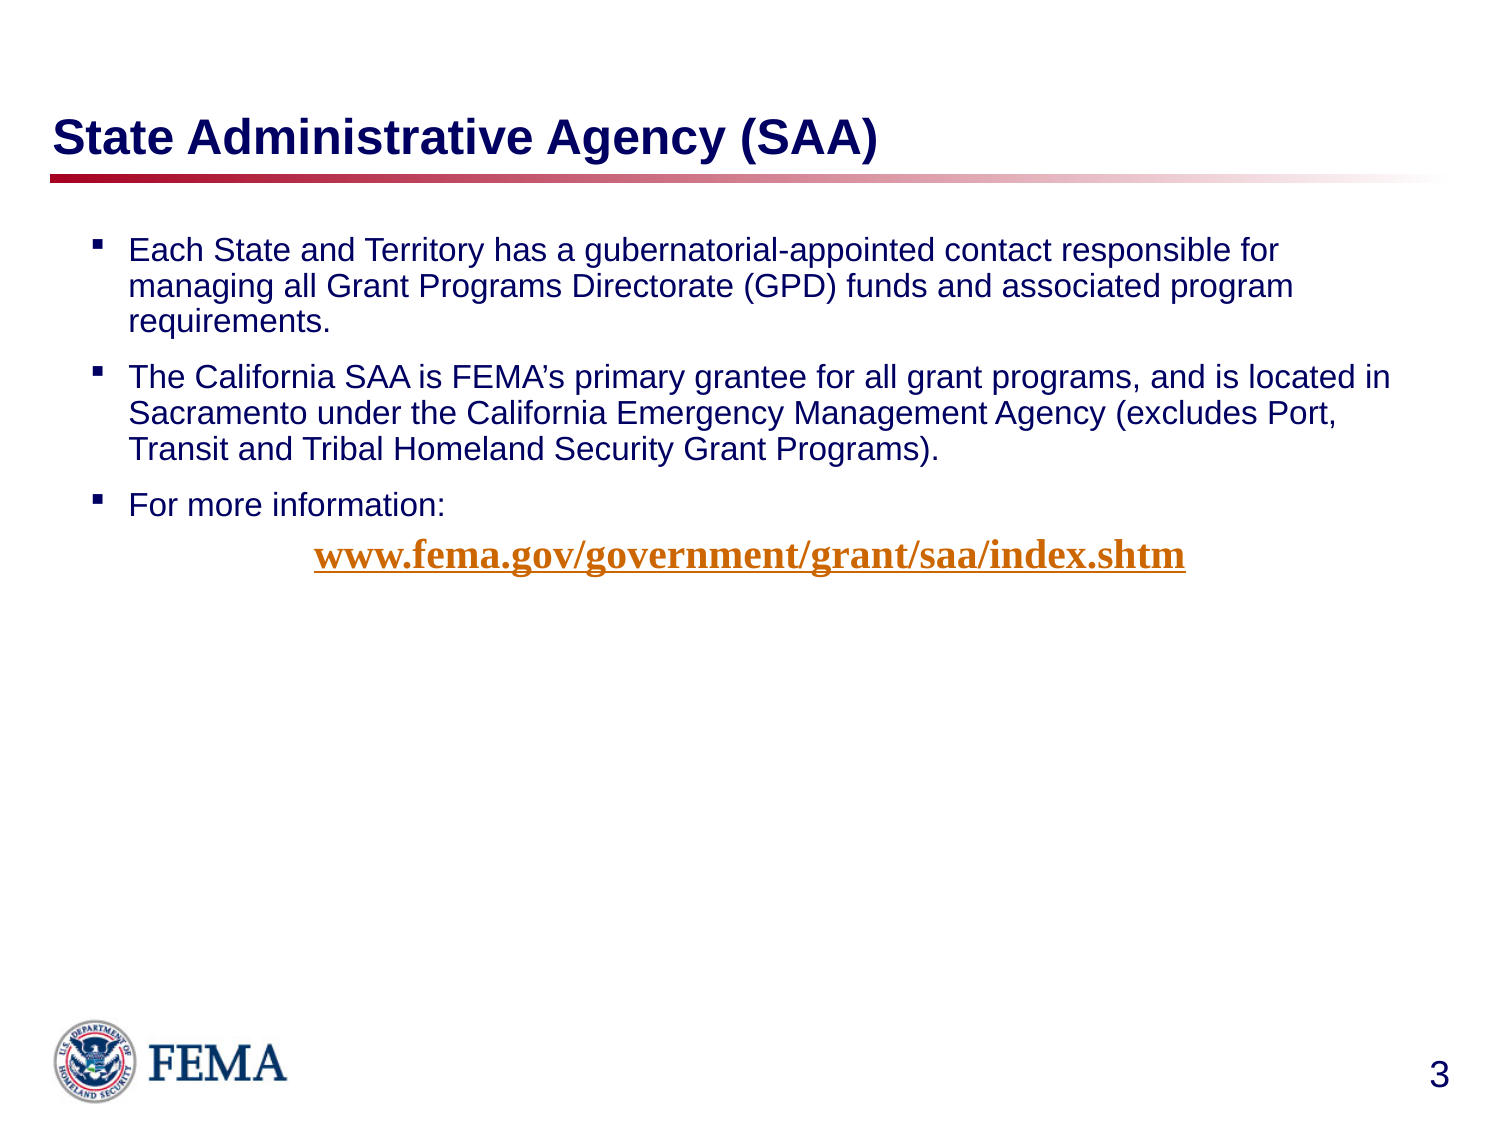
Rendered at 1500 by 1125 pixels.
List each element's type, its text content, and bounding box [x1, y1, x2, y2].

picture [51, 1017, 290, 1106]
slide_number 3 [1099, 1024, 1451, 1103]
title State Administrative Agency (SAA) [36, 0, 1435, 173]
list Each State and Territory has a gubernatorial-appointed contact responsible for managing all Grant Programs Directorate (GPD) funds and associated program requirements. The California SAA is FEMA’s primary grantee for all grant programs, and is located in Sacramento under the California Emergency Management Agency (excludes Port, Transit and Tribal Homeland Security Grant Programs). For more information: www.fema.gov/government/grant/saa/index.shtm [74, 224, 1426, 968]
